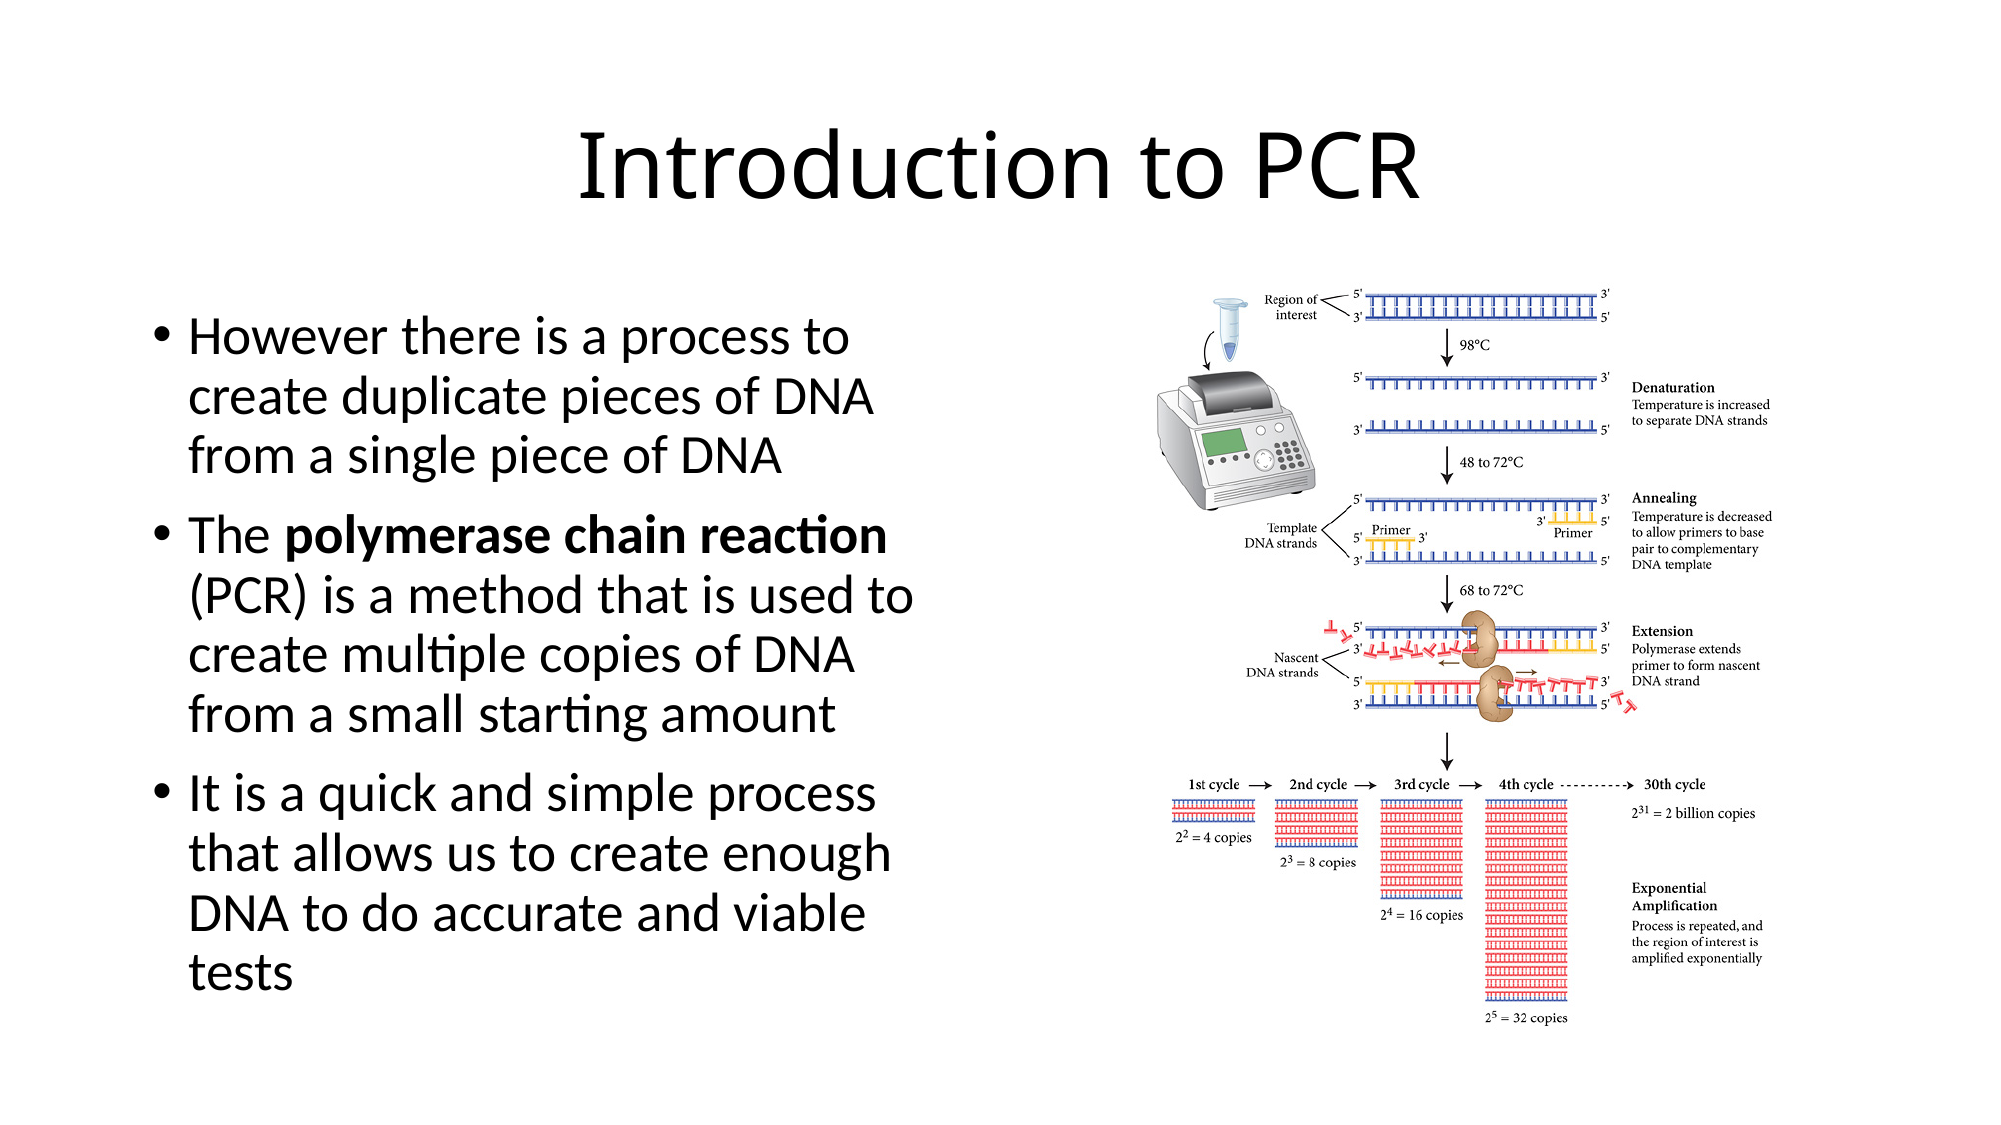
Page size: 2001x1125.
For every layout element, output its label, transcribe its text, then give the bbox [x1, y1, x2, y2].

title Introduction to PCR [137, 59, 1863, 278]
picture [1131, 258, 1812, 1055]
list However there is a process to create duplicate pieces of DNA from a single piece of DNA The polymerase chain reaction (PCR) is a method that is used to create multiple copies of DNA from a small starting amount It is a quick and simple process that allows us to create enough DNA to do accurate and viable tests [137, 299, 988, 1014]
